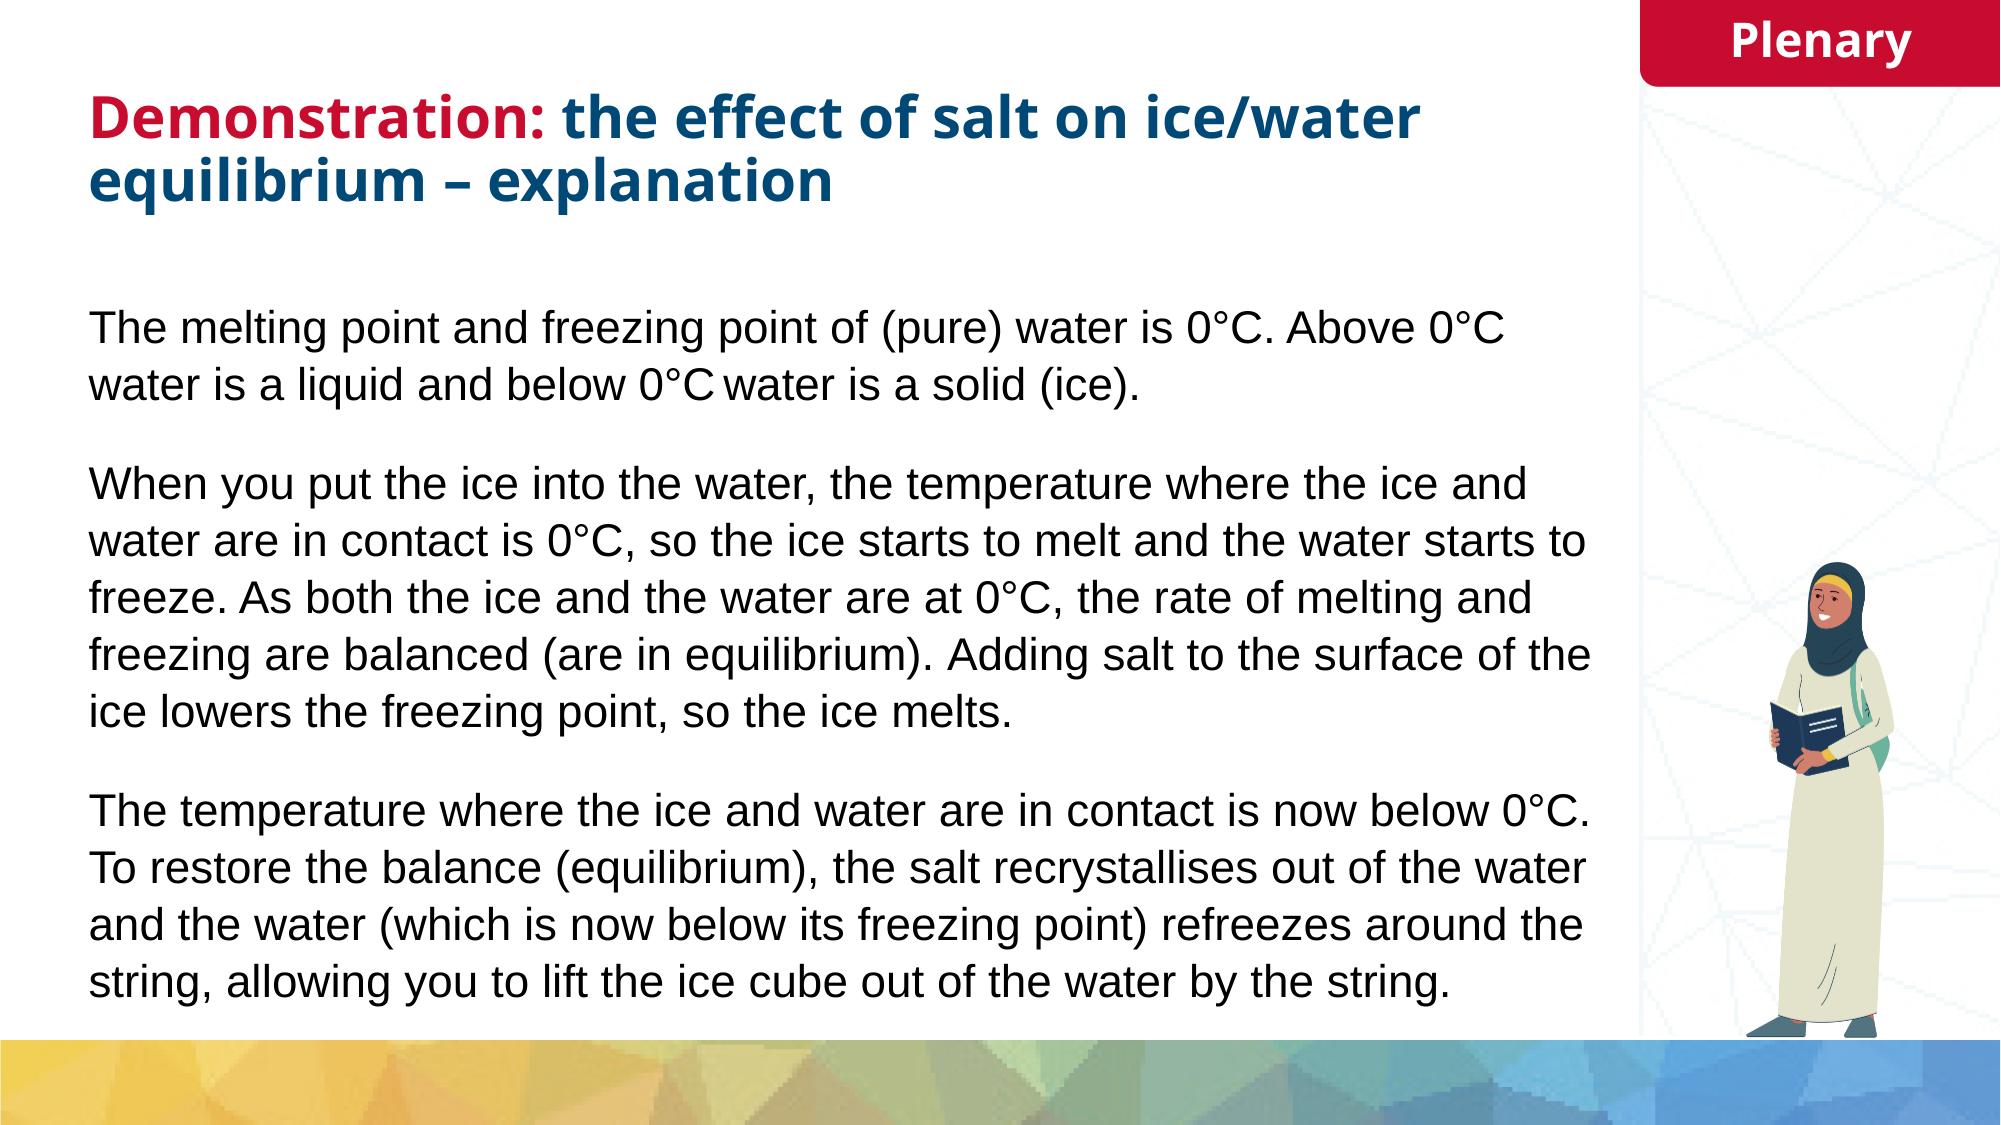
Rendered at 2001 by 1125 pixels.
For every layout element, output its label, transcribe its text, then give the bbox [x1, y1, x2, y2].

picture [0, 1040, 2001, 1125]
title Demonstration: the effect of salt on ice/water equilibrium – explanation [88, 88, 1565, 161]
picture [1639, 0, 2000, 1038]
list The melting point and freezing point of (pure) water is 0°C. Above 0°C water is a liquid and below 0°C water is a solid (ice). When you put the ice into the water, the temperature where the ice and water are in contact is 0°C, so the ice starts to melt and the water starts to freeze. As both the ice and the water are at 0°C, the rate of melting and freezing are balanced (are in equilibrium). Adding salt to the surface of the ice lowers the freezing point, so the ice melts. The temperature where the ice and water are in contact is now below 0°C. To restore the balance (equilibrium), the salt recrystallises out of the water and the water (which is now below its freezing point) refreezes around the string, allowing you to lift the ice cube out of the water by the string. [88, 295, 1604, 987]
